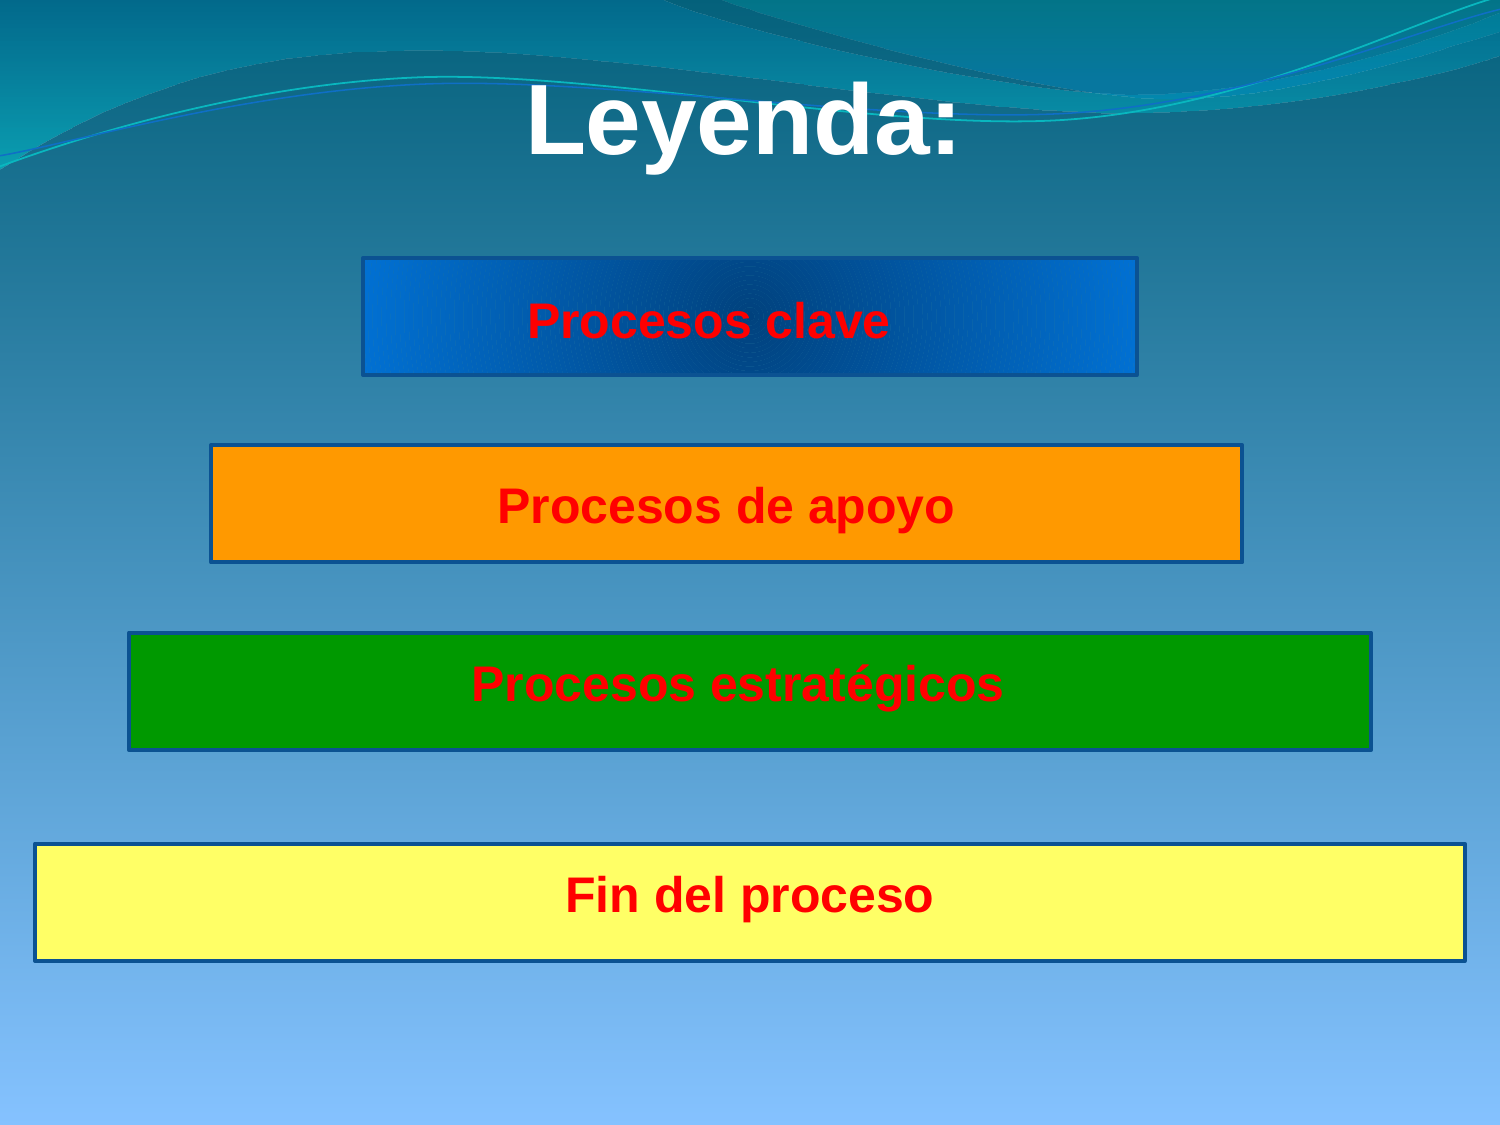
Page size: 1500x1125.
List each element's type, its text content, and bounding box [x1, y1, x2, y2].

text_box [127, 631, 1373, 752]
text_box Leyenda: [187, 46, 1301, 182]
text_box Fin del proceso [246, 855, 1254, 931]
text_box [33, 842, 1467, 963]
text_box Procesos de apoyo [209, 443, 1244, 564]
text_box Procesos estratégicos [328, 644, 1149, 720]
text_box [361, 256, 1139, 377]
text_box Procesos clave [375, 281, 1043, 356]
